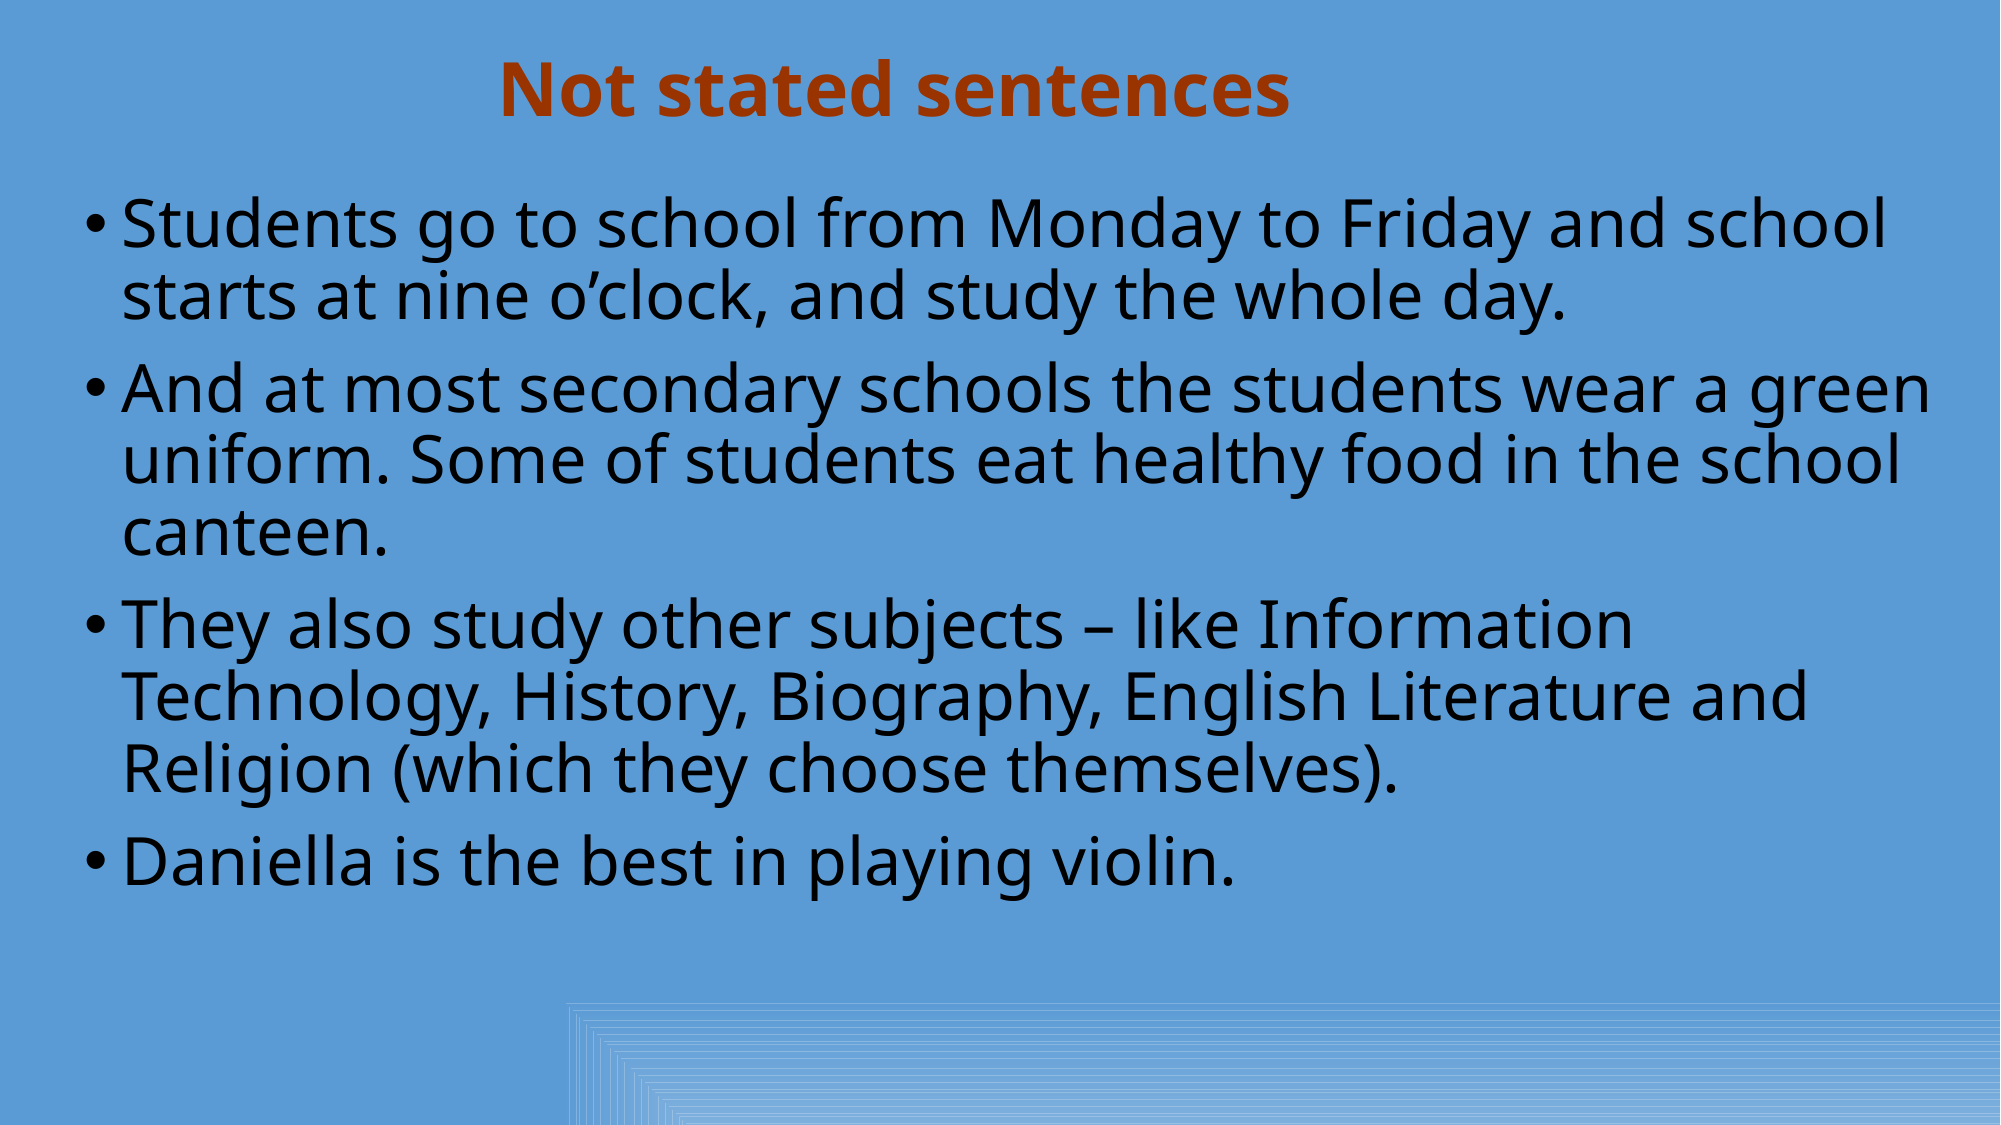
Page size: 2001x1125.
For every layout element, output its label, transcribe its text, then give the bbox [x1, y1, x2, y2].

list Students go to school from Monday to Friday and school starts at nine o’clock, and study the whole day. And at most secondary schools the students wear a green uniform. Some of students eat healthy food in the school canteen. They also study other subjects – like Information Technology, History, Biography, English Literature and Religion (which they choose themselves). Daniella is the best in playing violin. [69, 182, 1950, 1104]
title Not stated sentences [482, 0, 1616, 182]
